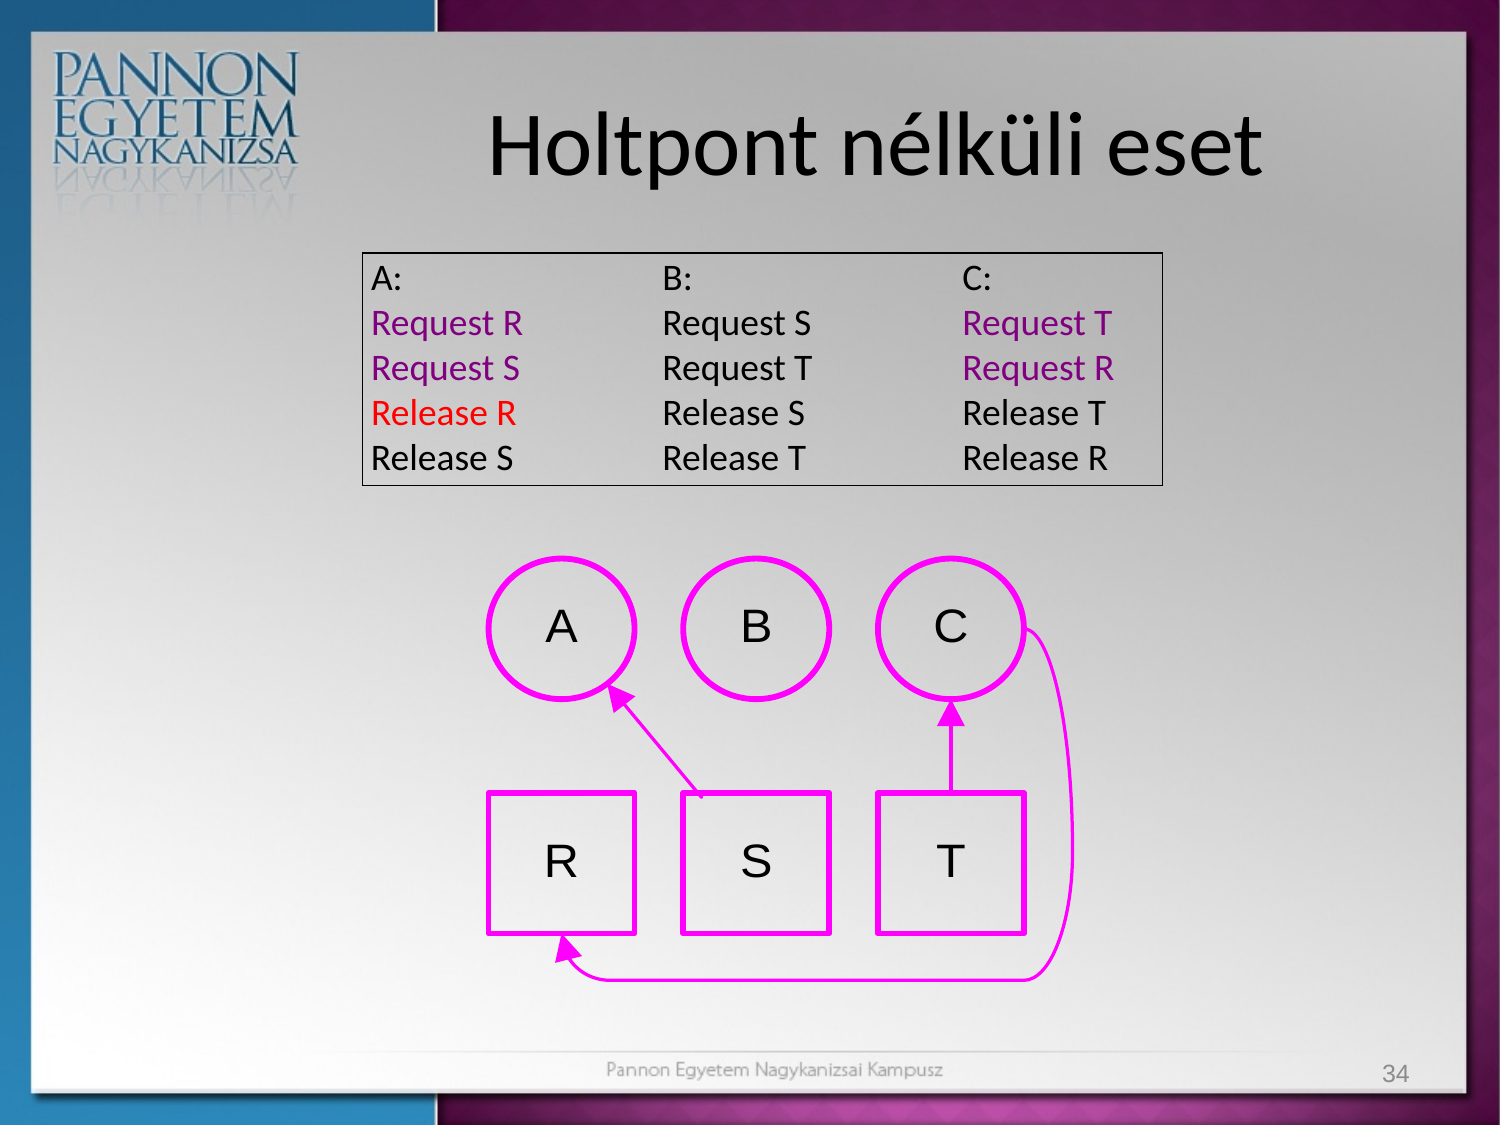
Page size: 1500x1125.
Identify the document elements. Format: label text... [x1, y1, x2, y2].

text_box A: B: C: Request R Request S Request T Request S Request T Request R Release R Release S Release T Release S Release T Release R [362, 253, 1163, 486]
picture [0, 0, 1500, 1125]
title Holtpont nélküli eset [328, 45, 1425, 233]
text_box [412, 549, 1101, 1006]
slide_number 34 [1074, 1042, 1425, 1103]
